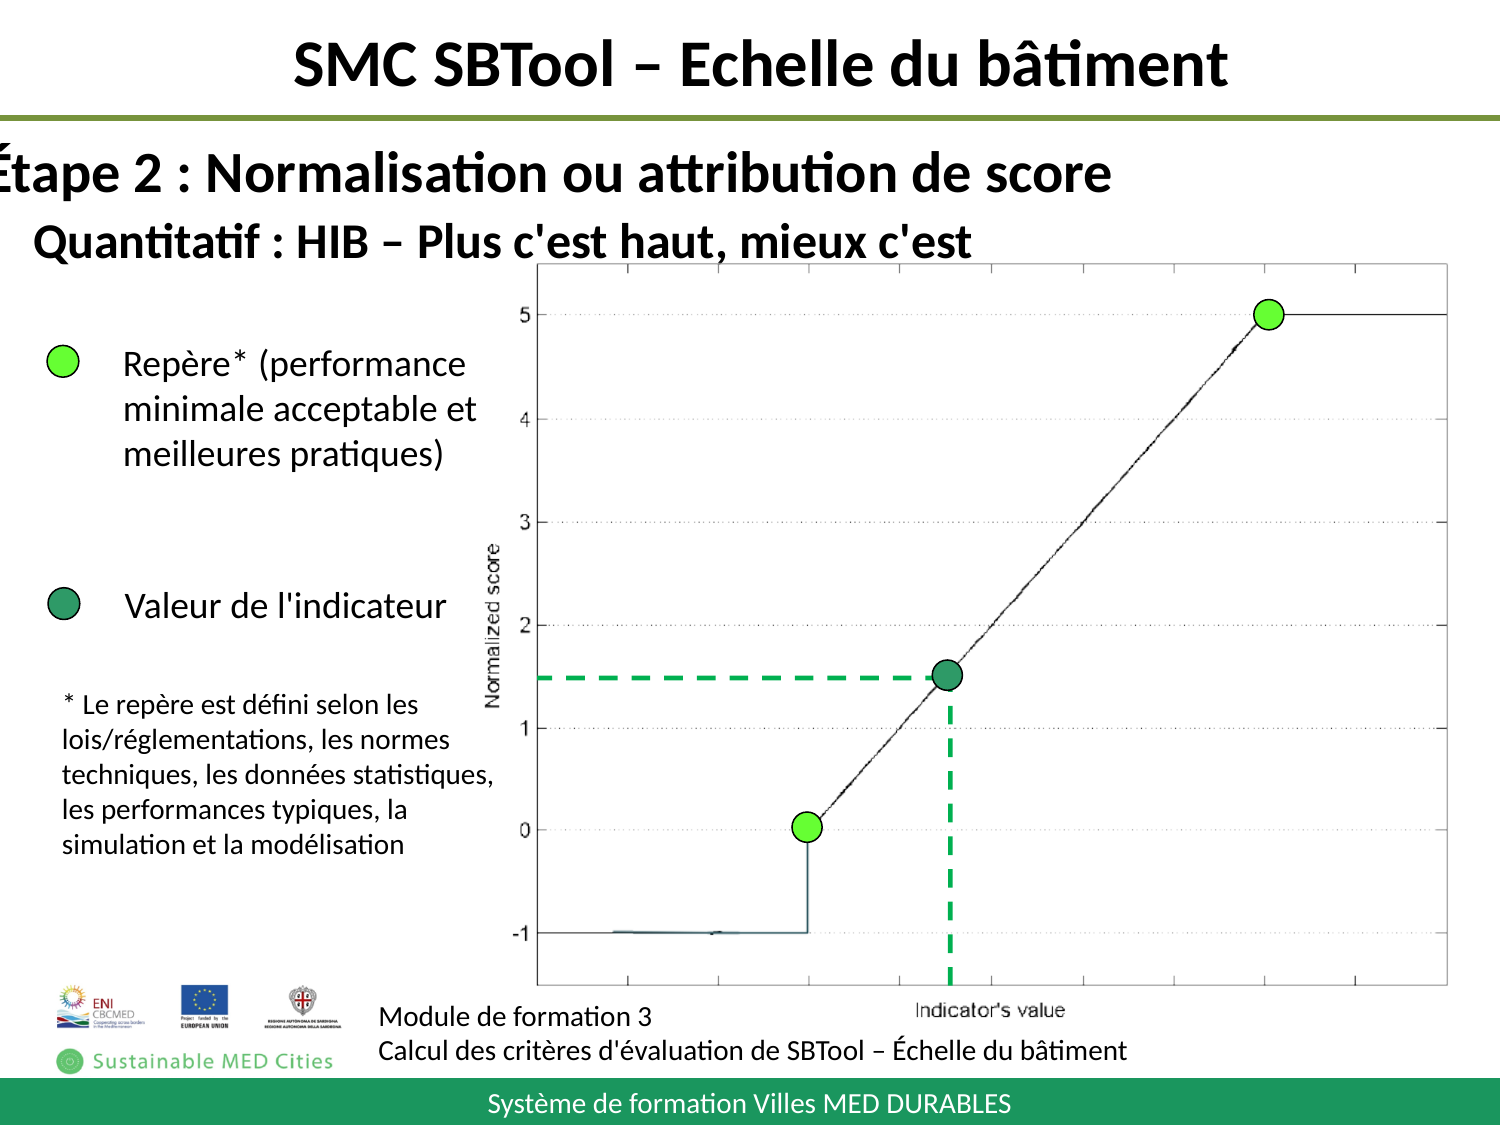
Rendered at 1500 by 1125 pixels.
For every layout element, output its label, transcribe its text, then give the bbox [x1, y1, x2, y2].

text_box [472, 252, 1469, 1026]
text_box [47, 345, 79, 378]
text_box Valeur de l'indicateur [109, 573, 467, 634]
text_box Étape 2 : Normalisation ou attribution de score [0, 126, 1129, 212]
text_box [0, 970, 1500, 1125]
text_box Quantitatif : HIB – Plus c'est haut, mieux c'est [18, 201, 1015, 276]
text_box [48, 587, 80, 620]
text_box SMC SBTool – Echelle du bâtiment [278, 12, 1246, 107]
text_box * Le repère est défini selon les lois/réglementations, les normes techniques, les données statistiques, les performances typiques, la simulation et la modélisation [47, 678, 467, 903]
text_box Repère* (performance minimale acceptable et meilleures pratiques) [108, 331, 467, 482]
